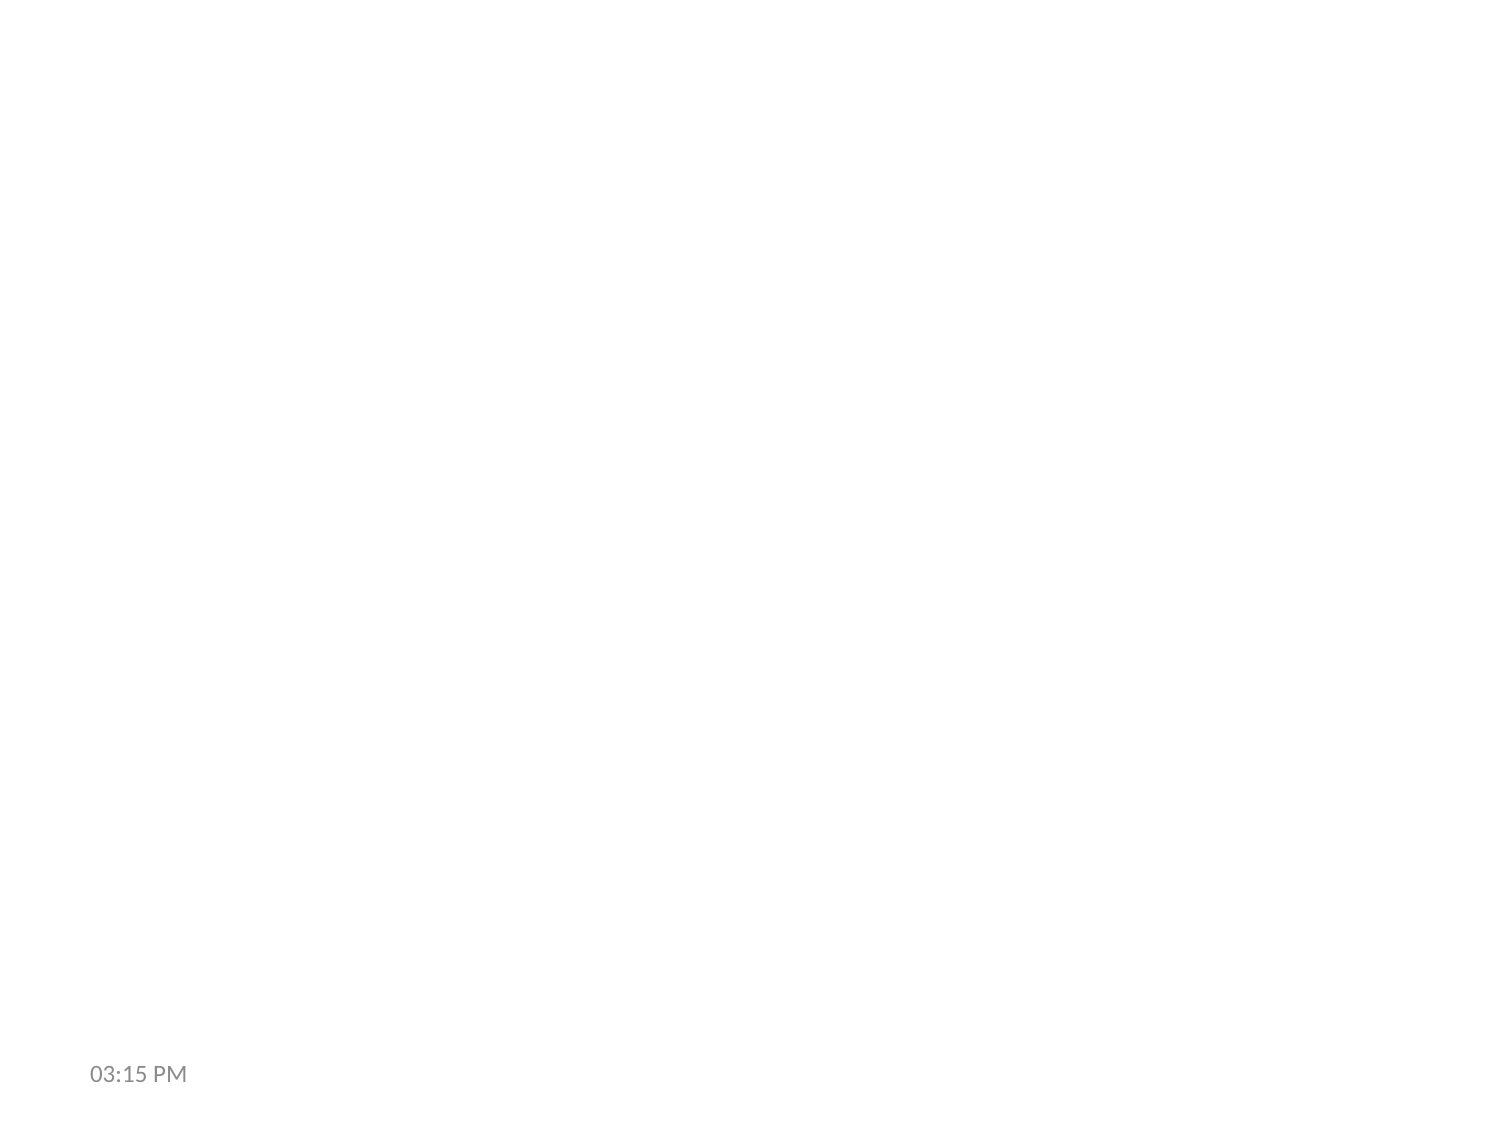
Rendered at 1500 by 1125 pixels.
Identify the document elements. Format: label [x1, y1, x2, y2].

slide_number [75, 1042, 425, 1103]
